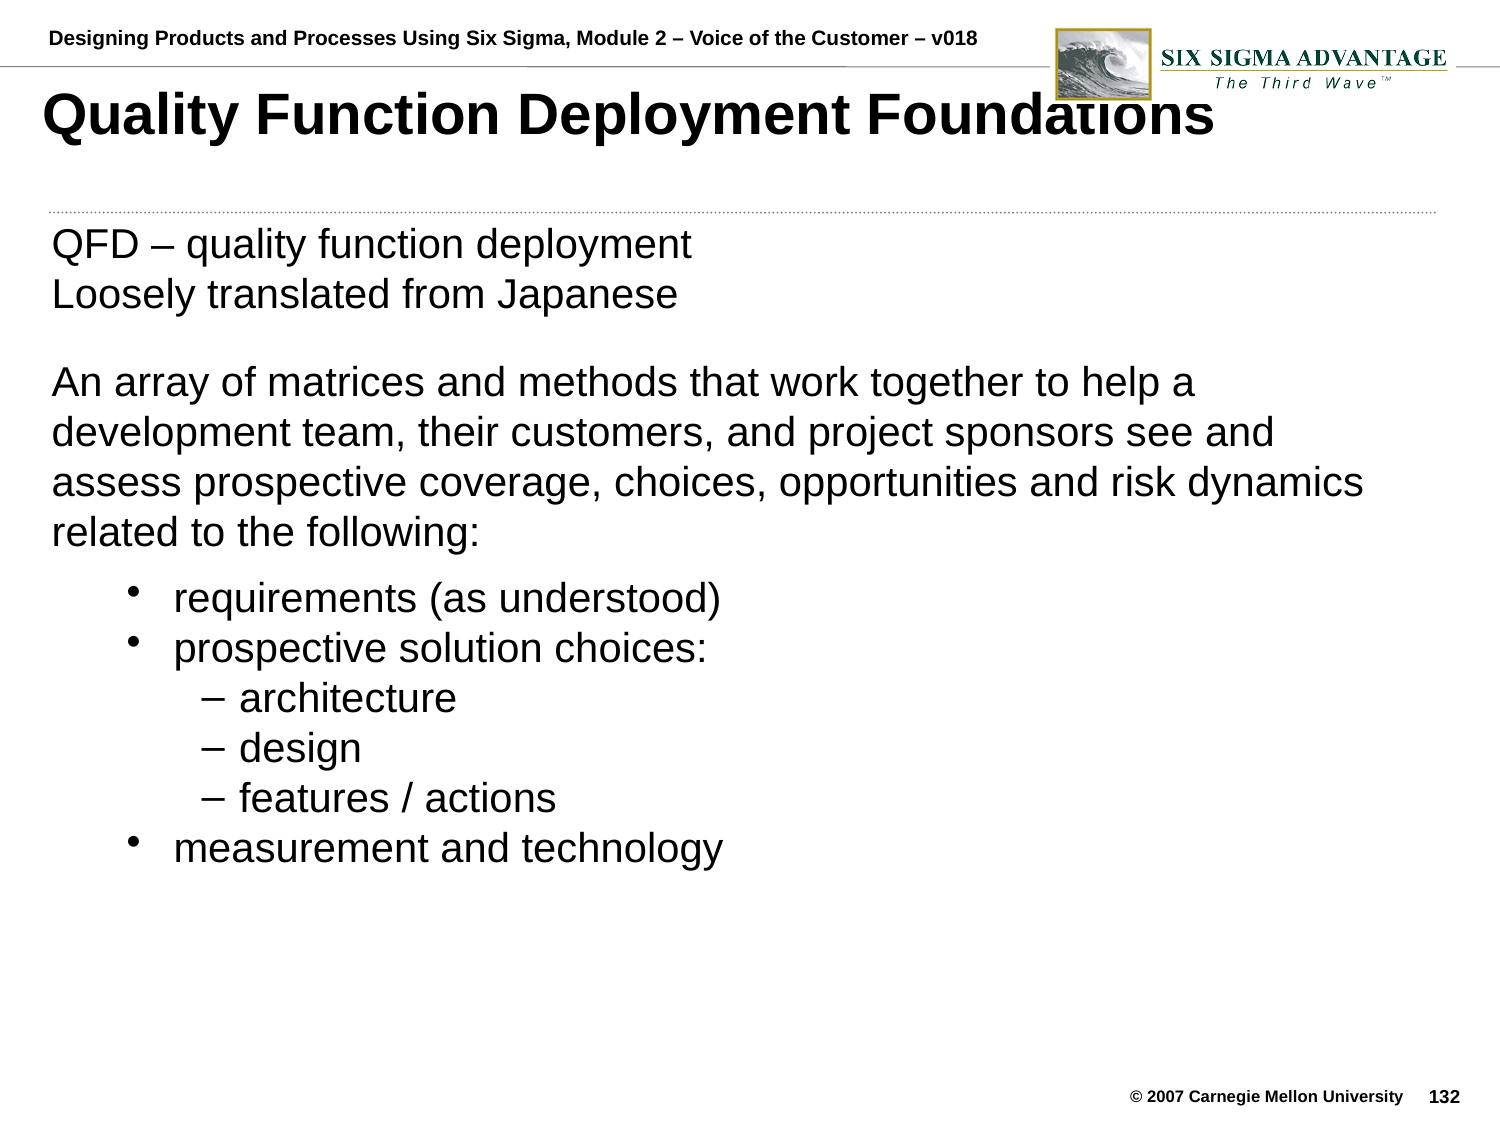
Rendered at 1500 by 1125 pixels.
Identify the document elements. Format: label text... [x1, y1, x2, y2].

text_box QFD – quality function deployment Loosely translated from Japanese [36, 209, 1360, 324]
picture [1049, 24, 1456, 104]
title Quality Function Deployment Foundations [42, 89, 1438, 146]
text_box An array of matrices and methods that work together to help a development team, their customers, and project sponsors see and assess prospective coverage, choices, opportunities and risk dynamics related to the following: requirements (as understood) prospective solution choices: architecture design features / actions measurement and technology [36, 347, 1394, 879]
